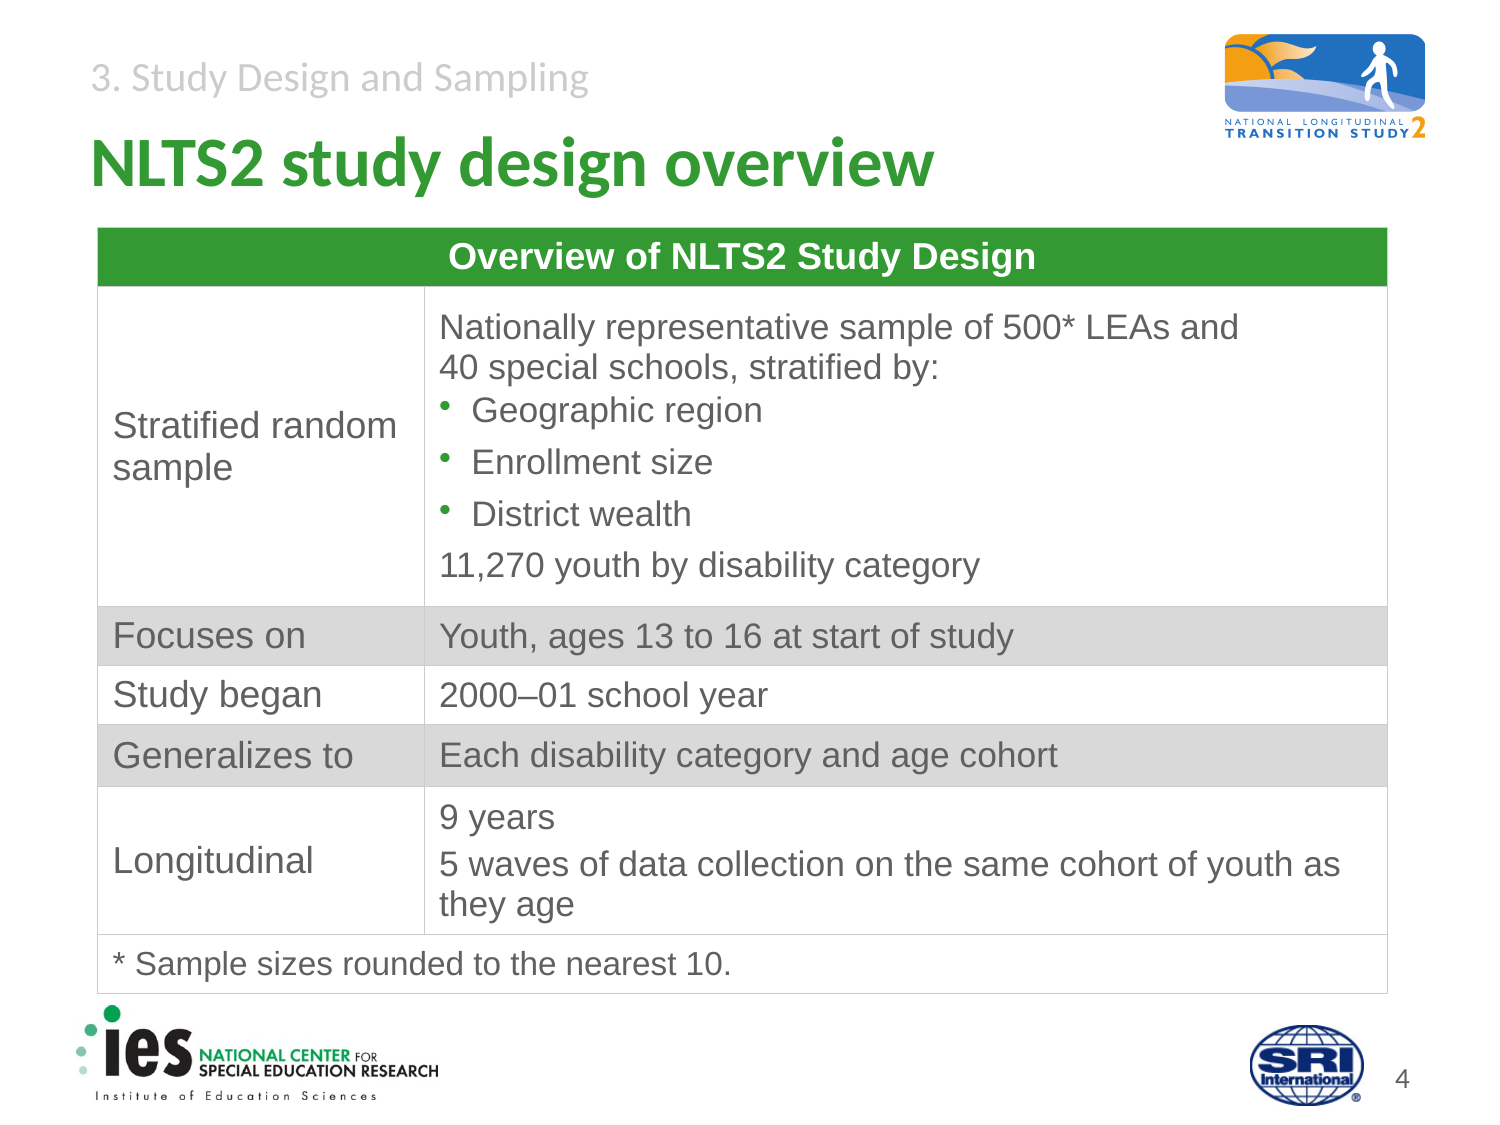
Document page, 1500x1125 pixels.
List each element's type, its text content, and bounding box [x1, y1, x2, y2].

picture [1250, 1025, 1364, 1106]
table_cell 2000–01 school year [425, 666, 1387, 724]
table_cell Study began [98, 666, 424, 724]
table_cell Youth, ages 13 to 16 at start of study [425, 607, 1387, 665]
table_cell Longitudinal [98, 787, 424, 934]
slide_number 3 [1321, 1051, 1426, 1125]
table_header Overview of NLTS2 Study Design [98, 228, 1387, 286]
table_cell Nationally representative sample of 500* LEAs and 40 special schools, stratified by: Geographic region Enrollment size District wealth 11,270 youth by disability category [425, 287, 1387, 606]
table_cell * Sample sizes rounded to the nearest 10. [98, 935, 1387, 993]
title NLTS2 study design overview [74, 90, 1426, 226]
picture [76, 1005, 438, 1100]
table_cell Generalizes to [98, 725, 424, 786]
table_cell Each disability category and age cohort [425, 725, 1387, 786]
table_cell 9 years 5 waves of data collection on the same cohort of youth as they age [425, 787, 1387, 934]
table_cell Focuses on [98, 607, 424, 665]
table_cell Stratified random sample [98, 287, 424, 606]
